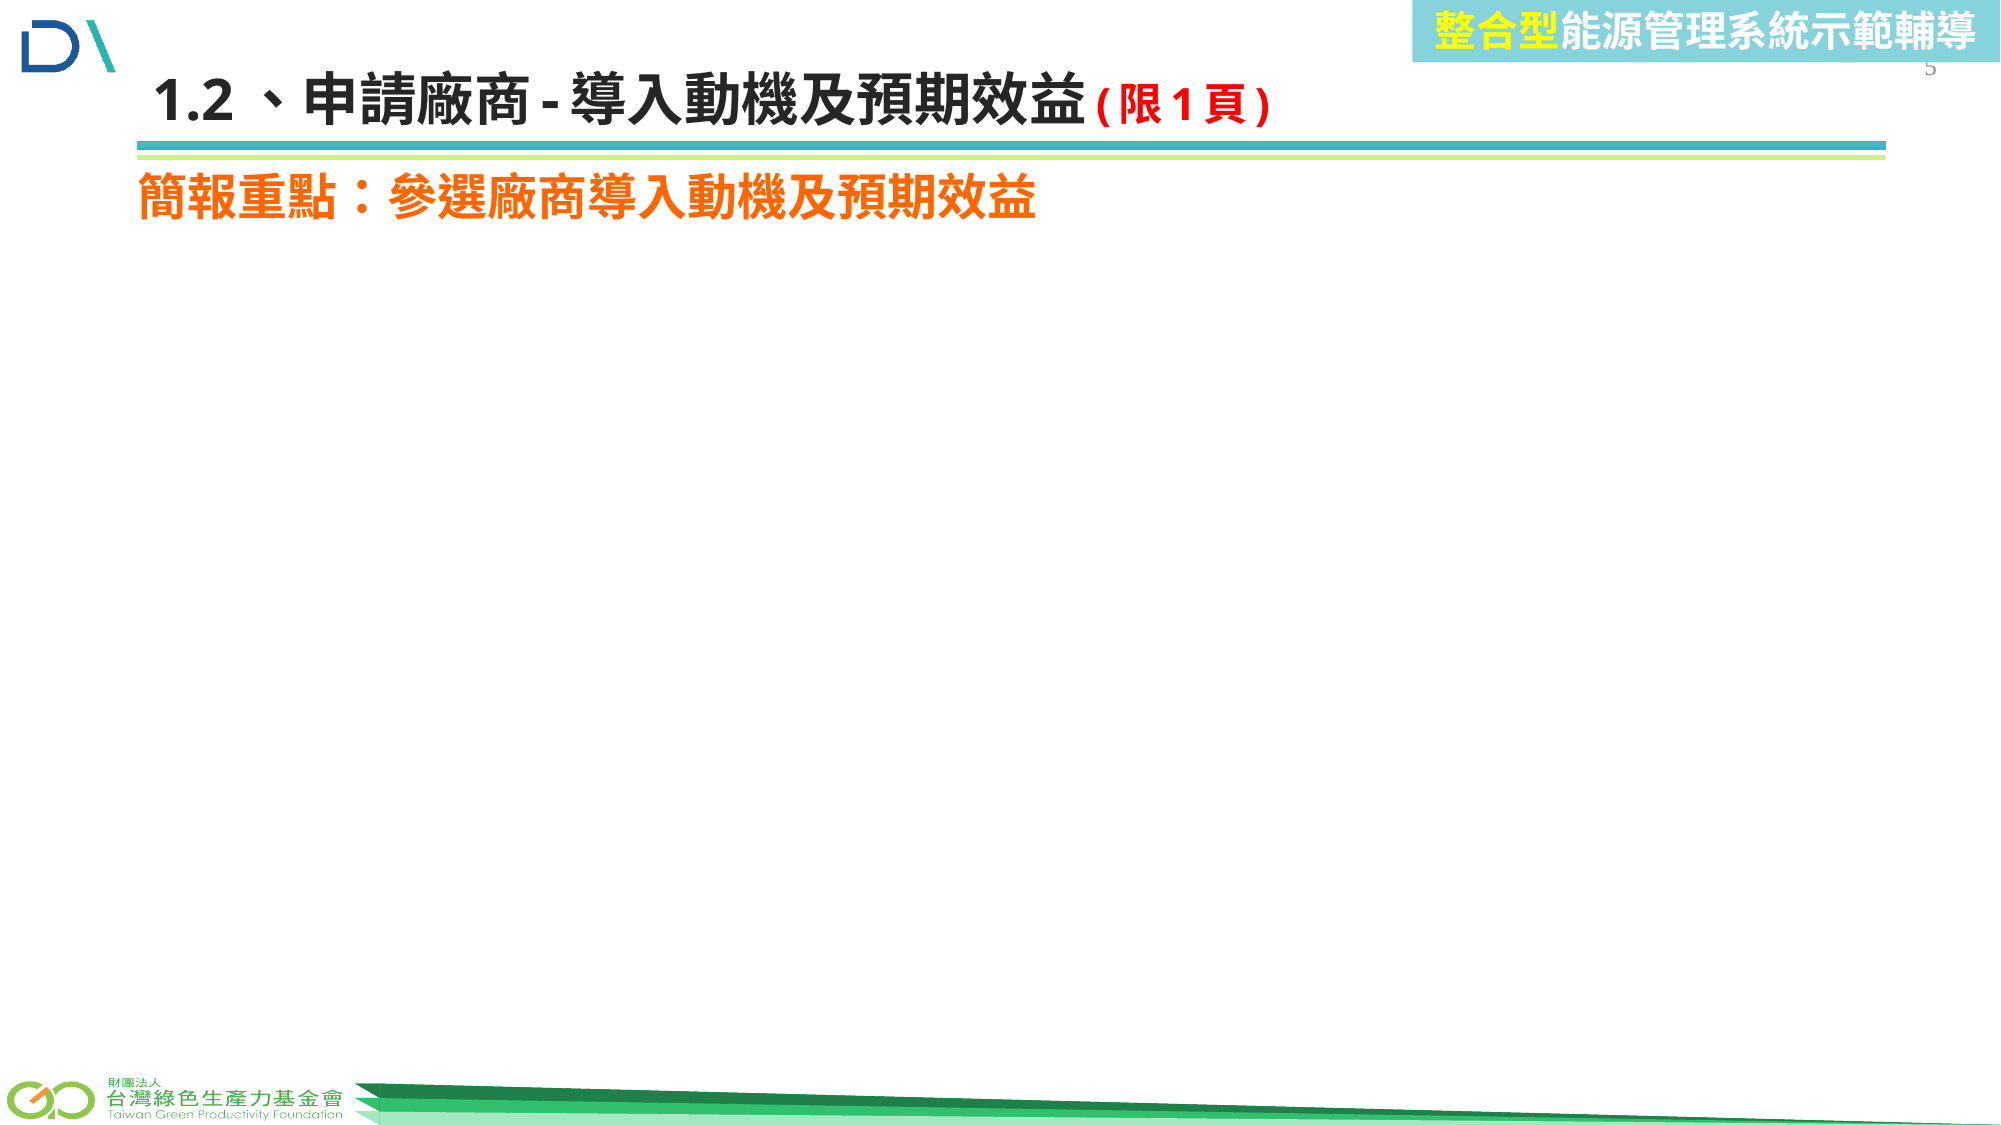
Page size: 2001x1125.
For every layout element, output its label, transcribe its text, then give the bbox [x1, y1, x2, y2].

text_box 整合型能源管理系統示範輔導 [1412, 0, 2000, 63]
title 1.2、申請廠商-導入動機及預期效益(限1頁) [137, 63, 1863, 141]
slide_number 5 [1501, 63, 1952, 96]
picture [1, 1072, 349, 1124]
text_box 簡報重點：參選廠商導入動機及預期效益 [137, 175, 1072, 215]
picture [21, 20, 130, 88]
